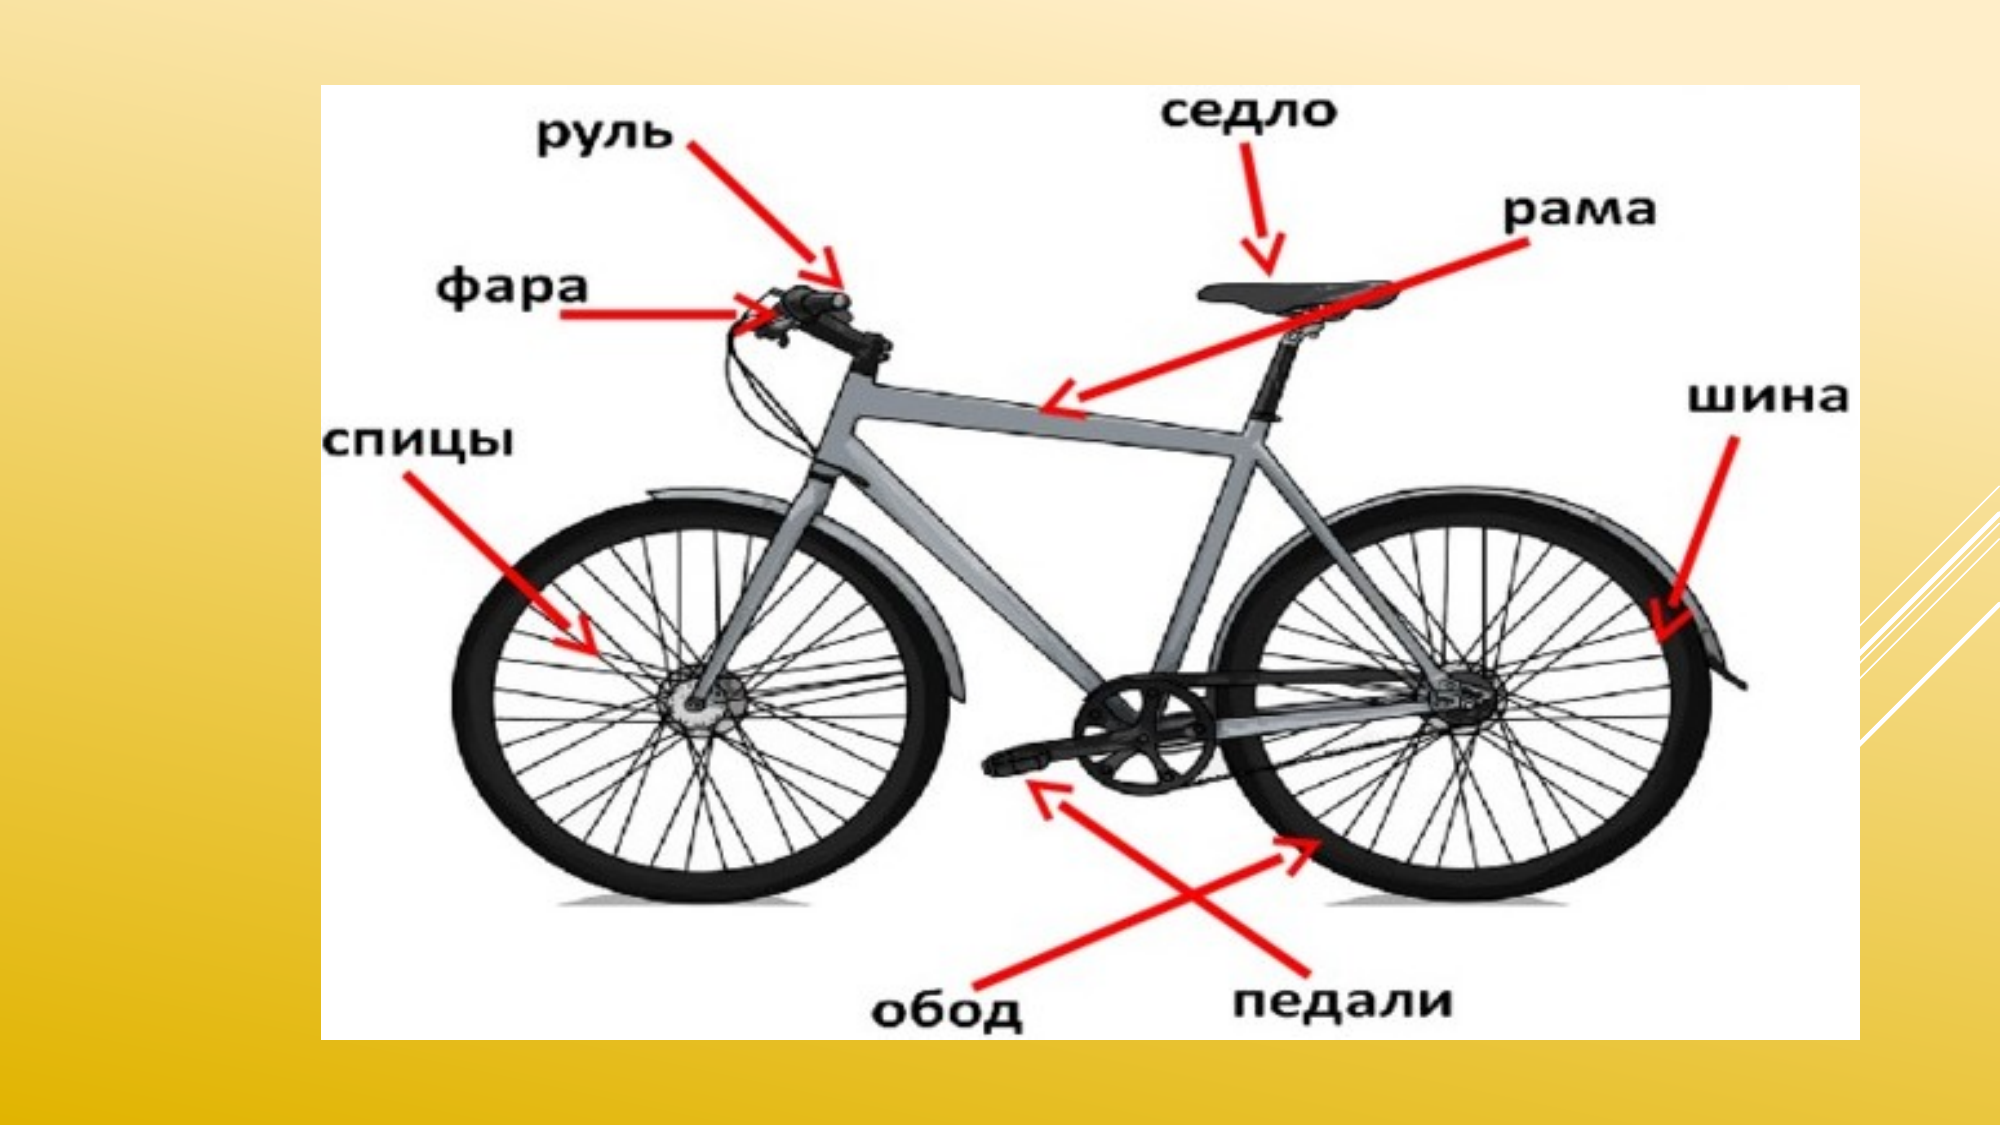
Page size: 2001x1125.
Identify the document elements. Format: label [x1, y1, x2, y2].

picture [321, 84, 1861, 1040]
